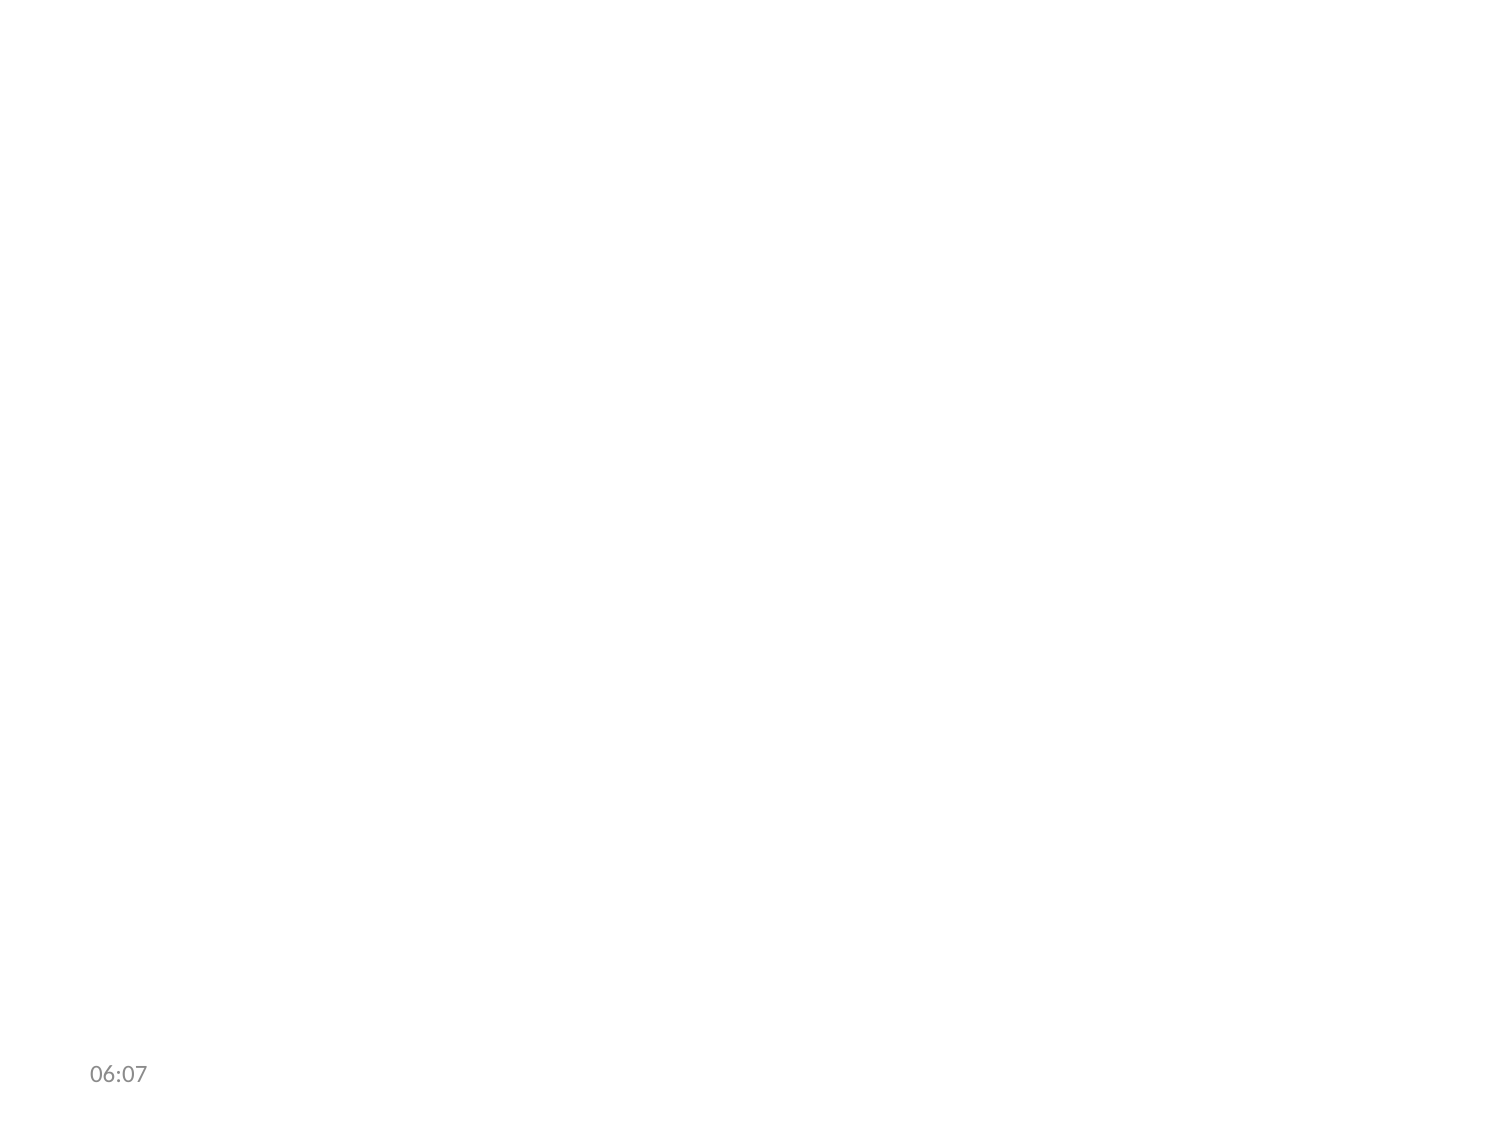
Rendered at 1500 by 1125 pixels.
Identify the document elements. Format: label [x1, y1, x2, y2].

slide_number [75, 1042, 425, 1103]
